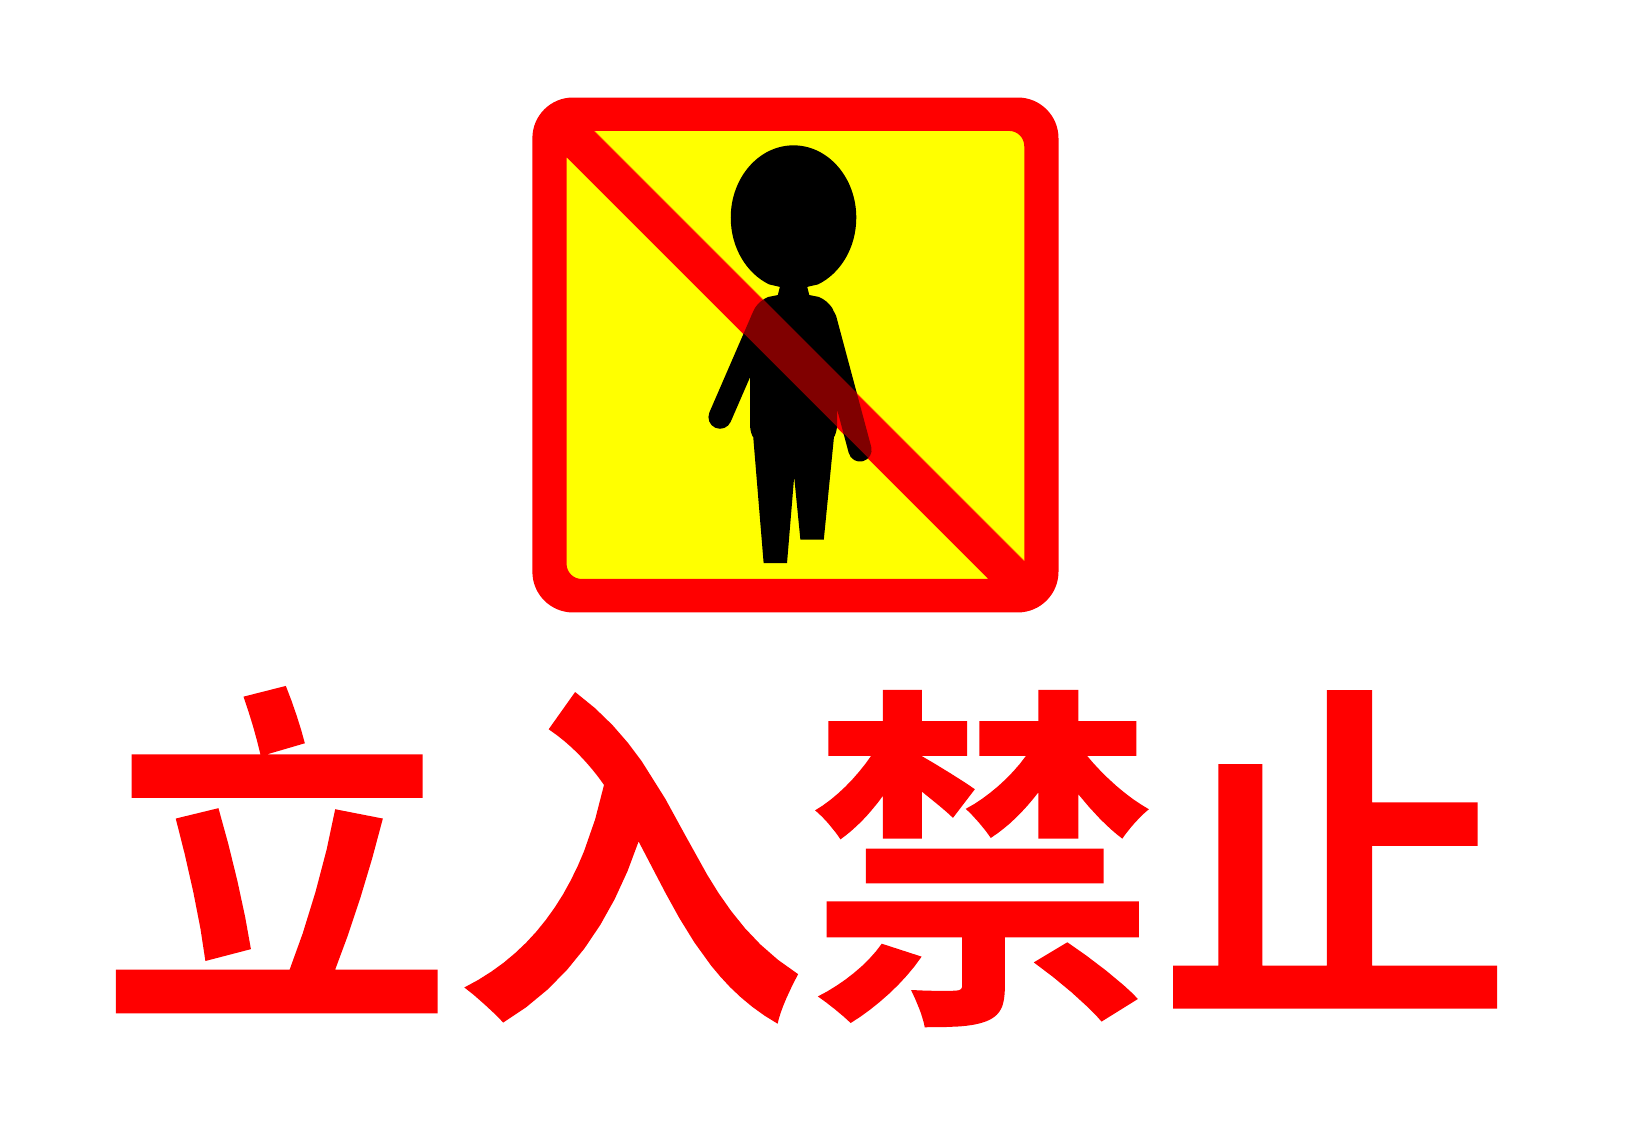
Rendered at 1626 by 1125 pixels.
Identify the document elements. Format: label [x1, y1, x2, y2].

text_box [532, 97, 1059, 613]
